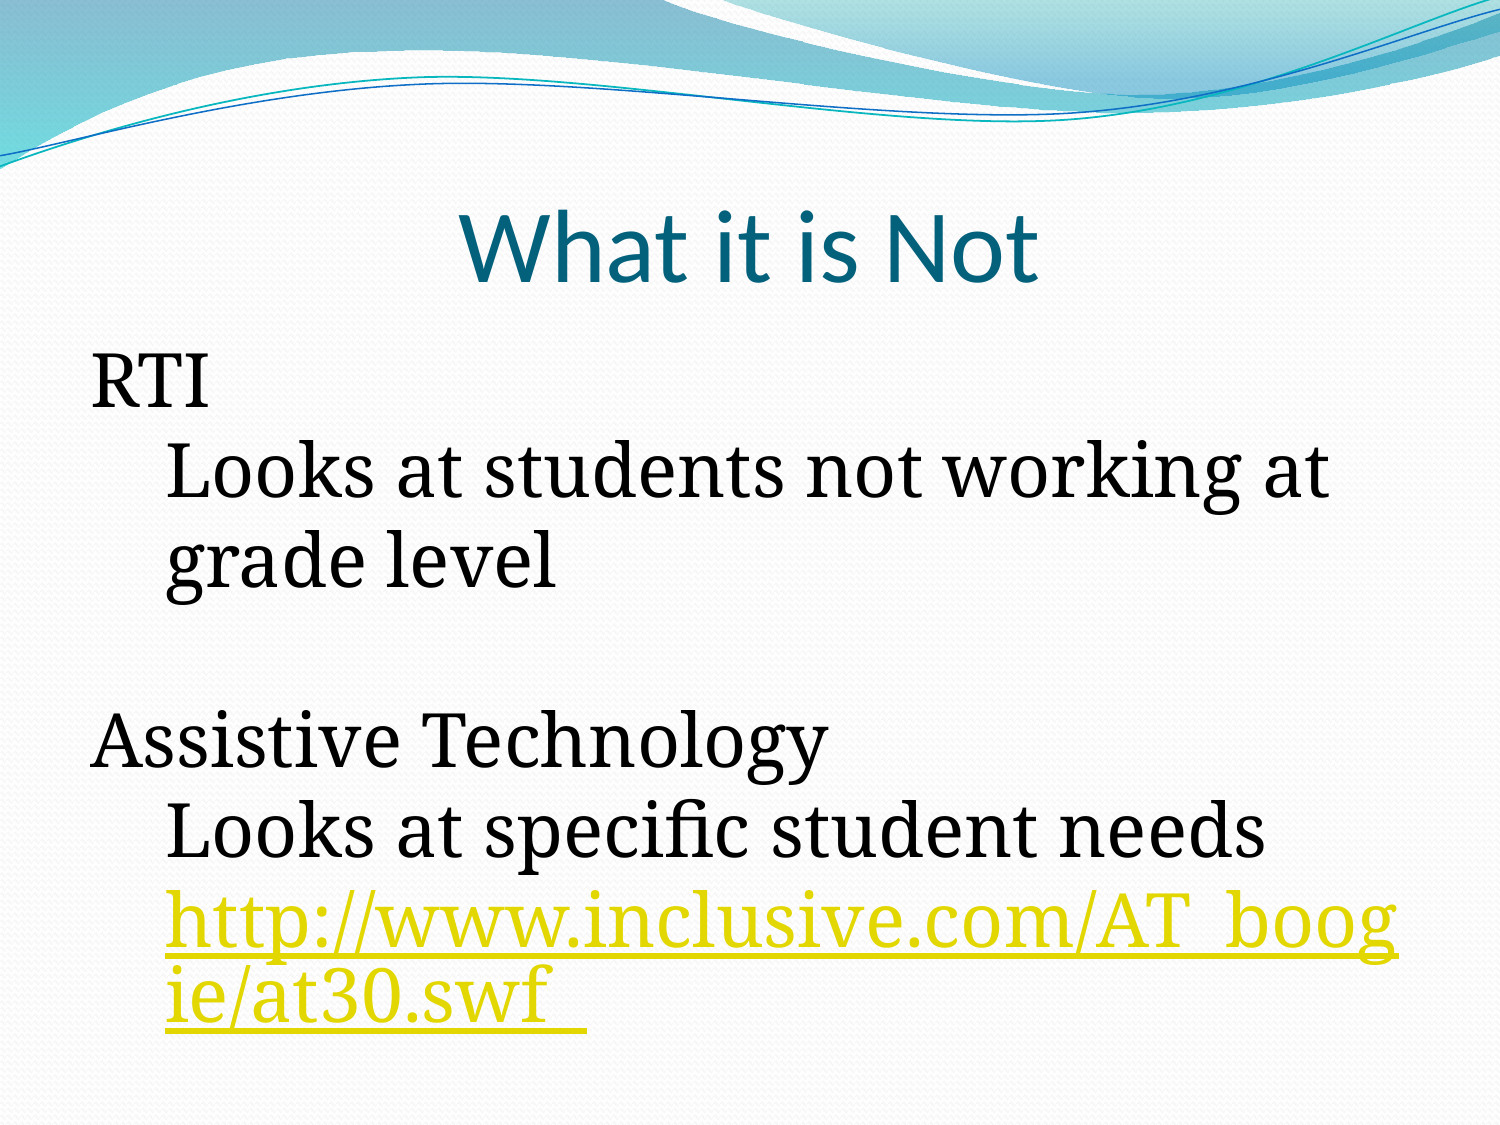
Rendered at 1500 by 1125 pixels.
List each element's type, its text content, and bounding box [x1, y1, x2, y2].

title What it is Not [75, 115, 1425, 303]
text_box RTI Looks at students not working at grade level Assistive Technology Looks at specific student needs http://www.inclusive.com/AT_boogie/at30.swf [74, 324, 1425, 1073]
